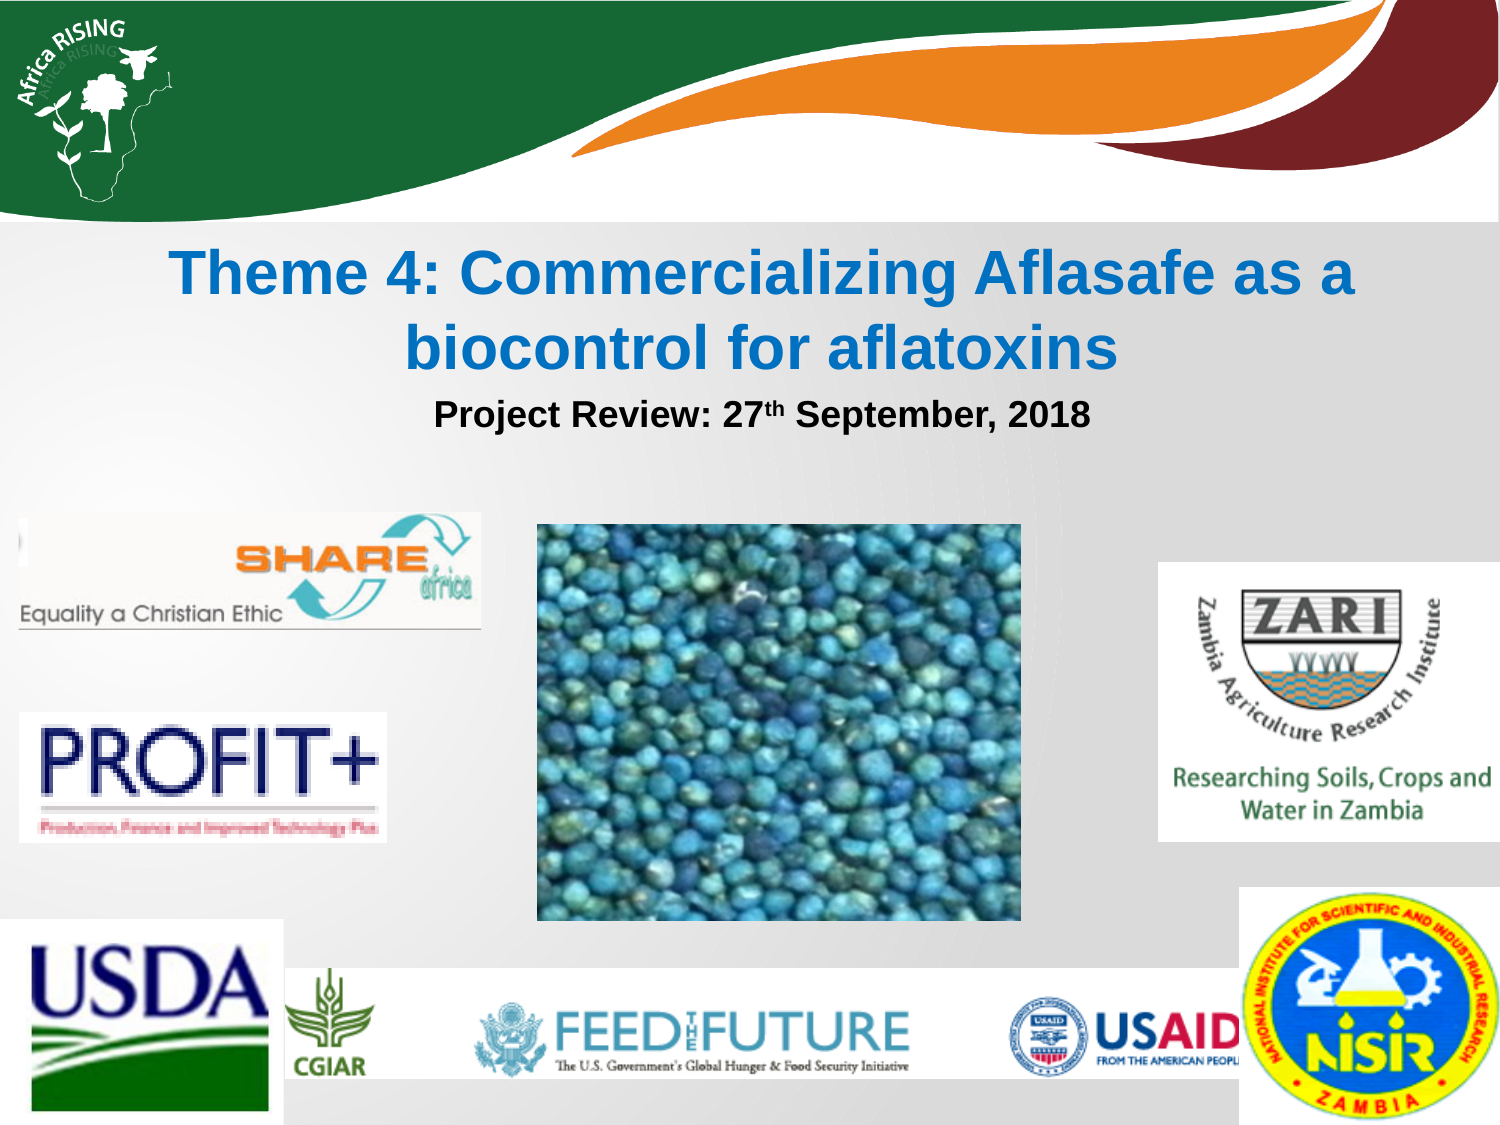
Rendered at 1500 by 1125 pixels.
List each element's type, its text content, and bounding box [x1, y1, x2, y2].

picture [0, 919, 284, 1125]
picture [1158, 561, 1500, 842]
list Theme 4: Commercializing Aflasafe as a biocontrol for aflatoxins Project Review: 27th September, 2018 [2, 224, 1500, 490]
picture [18, 511, 482, 631]
picture [0, 0, 1499, 222]
picture [285, 886, 1500, 1125]
picture [536, 524, 1022, 921]
picture [19, 711, 388, 843]
